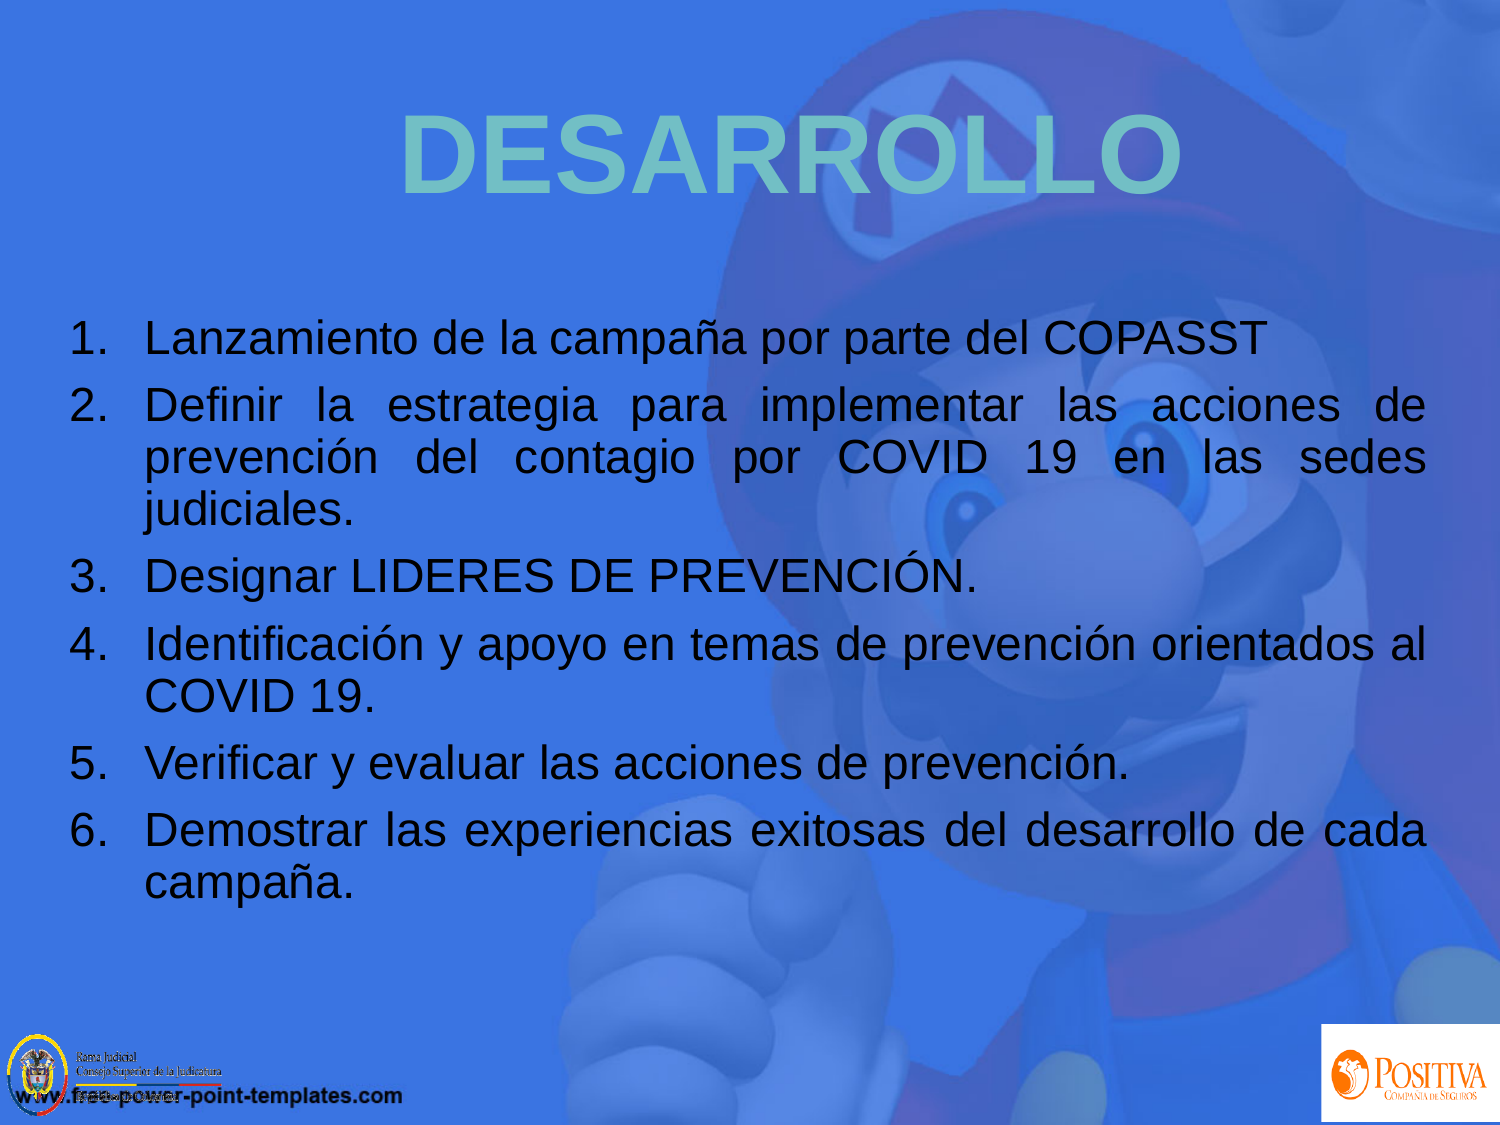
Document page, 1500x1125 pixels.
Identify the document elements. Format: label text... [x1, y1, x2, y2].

picture [0, 0, 1500, 1125]
text_box DESARROLLO [373, 39, 1211, 276]
text_box Lanzamiento de la campaña por parte del COPASST Definir la estrategia para implementar las acciones de prevención del contagio por COVID 19 en las sedes judiciales. Designar LIDERES DE PREVENCIÓN. Identificación y apoyo en temas de prevención orientados al COVID 19. Verificar y evaluar las acciones de prevención. Demostrar las experiencias exitosas del desarrollo de cada campaña. [55, 305, 1445, 994]
